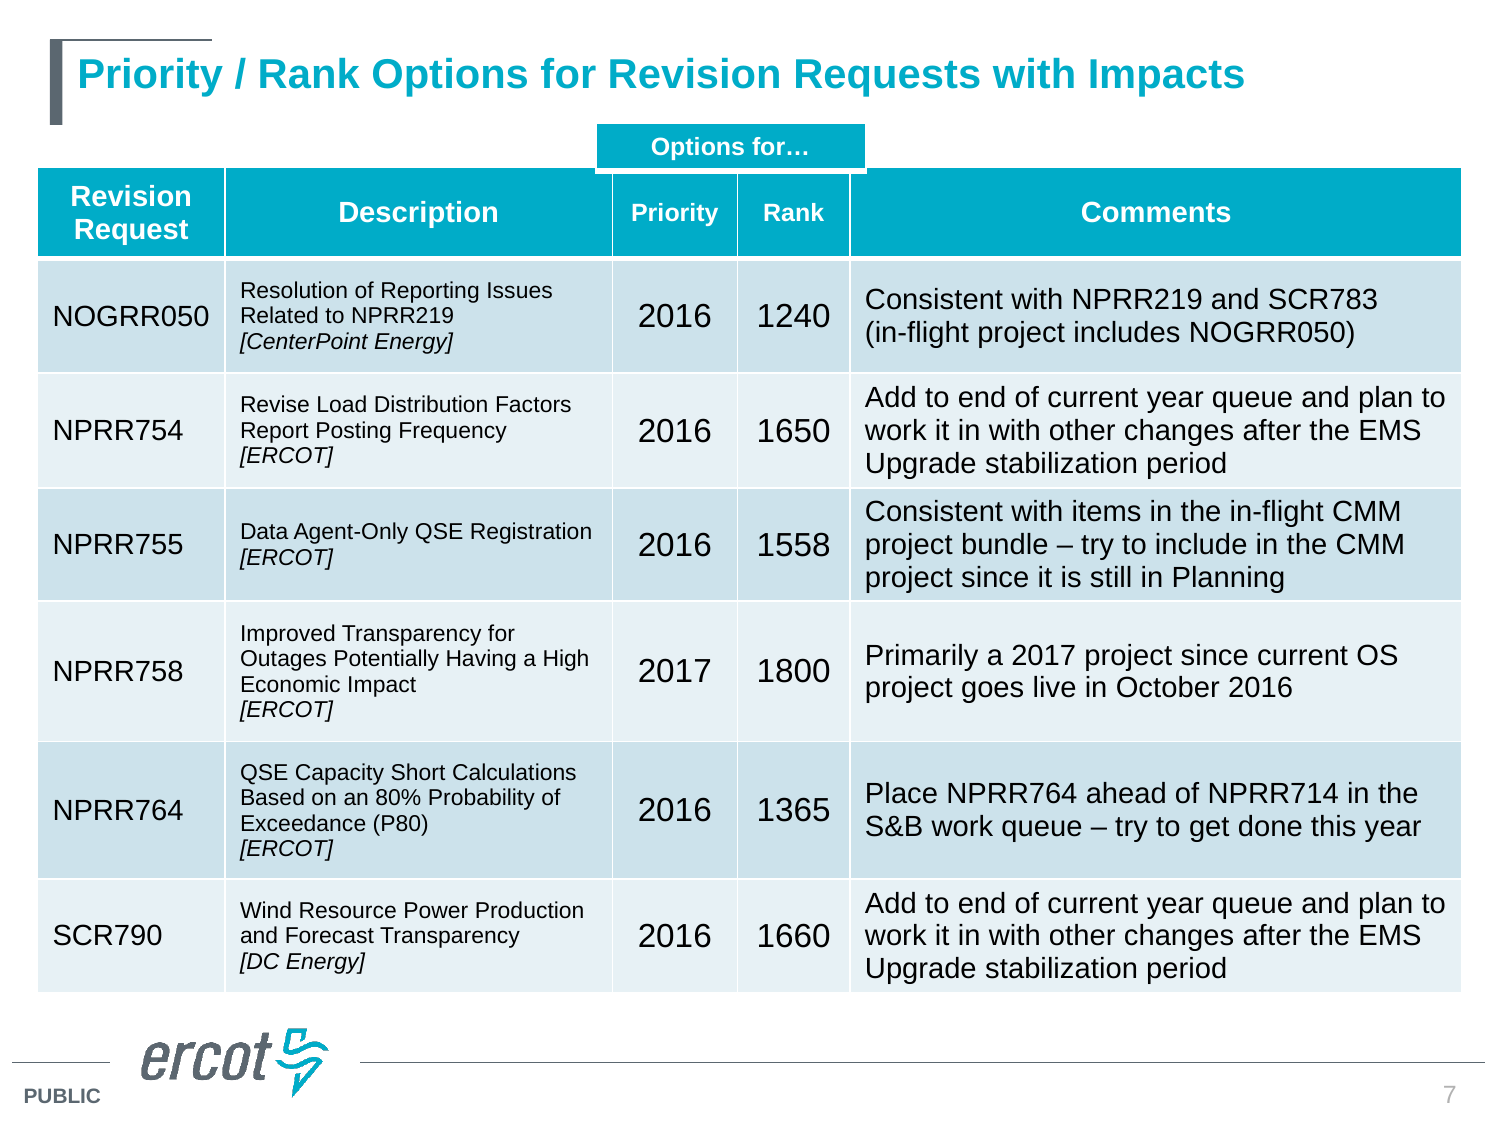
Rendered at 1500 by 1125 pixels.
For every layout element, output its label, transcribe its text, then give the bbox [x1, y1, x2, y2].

table_cell NPRR758 [38, 602, 224, 741]
slide_number 7 [1412, 1076, 1488, 1112]
table_cell Improved Transparency for Outages Potentially Having a High Economic Impact [ERCOT] [226, 602, 612, 741]
table_cell QSE Capacity Short Calculations Based on an 80% Probability of Exceedance (P80) [ERCOT] [226, 742, 612, 878]
table_cell 1650 [738, 374, 849, 487]
table_cell Add to end of current year queue and plan to work it in with other changes after the EMS Upgrade stabilization period [851, 374, 1461, 487]
table_cell 1365 [738, 742, 849, 878]
table_cell 1558 [738, 489, 849, 600]
table_cell Consistent with NPRR219 and SCR783 (in-flight project includes NOGRR050) [851, 261, 1461, 372]
table_cell 2016 [613, 880, 737, 992]
table_cell 1660 [738, 880, 849, 992]
table_cell Add to end of current year queue and plan to work it in with other changes after the EMS Upgrade stabilization period [851, 880, 1461, 992]
table_cell 2016 [613, 374, 737, 487]
table_cell Place NPRR764 ahead of NPRR714 in the S&B work queue – try to get done this year [851, 742, 1461, 878]
table_cell 2016 [613, 261, 737, 372]
table_cell Data Agent-Only QSE Registration [ERCOT] [226, 489, 612, 600]
picture [137, 1024, 332, 1100]
table_header Priority [613, 174, 737, 256]
table_cell Revise Load Distribution Factors Report Posting Frequency [ERCOT] [226, 374, 612, 487]
table_cell SCR790 [38, 880, 224, 992]
table_header Comments [851, 168, 1461, 256]
table_cell Resolution of Reporting Issues Related to NPRR219 [CenterPoint Energy] [226, 261, 612, 372]
table_cell 2016 [613, 489, 737, 600]
table_cell 2017 [613, 602, 737, 741]
table_cell NPRR764 [38, 742, 224, 878]
table_cell 1240 [738, 261, 849, 372]
table_cell Consistent with items in the in-flight CMM project bundle – try to include in the CMM project since it is still in Planning [851, 489, 1461, 600]
table_cell 2016 [613, 742, 737, 878]
table_cell 1800 [738, 602, 849, 741]
title Priority / Rank Options for Revision Requests with Impacts [62, 39, 1338, 125]
table_header Options for… [597, 124, 865, 168]
table_header Revision Request [38, 168, 224, 256]
table_cell NOGRR050 [38, 261, 224, 372]
table_cell NPRR755 [38, 489, 224, 600]
table_cell NPRR754 [38, 374, 224, 487]
table_header Rank [738, 174, 849, 256]
table_cell Wind Resource Power Production and Forecast Transparency [DC Energy] [226, 880, 612, 992]
table_header Description [226, 168, 612, 256]
table_cell Primarily a 2017 project since current OS project goes live in October 2016 [851, 602, 1461, 741]
